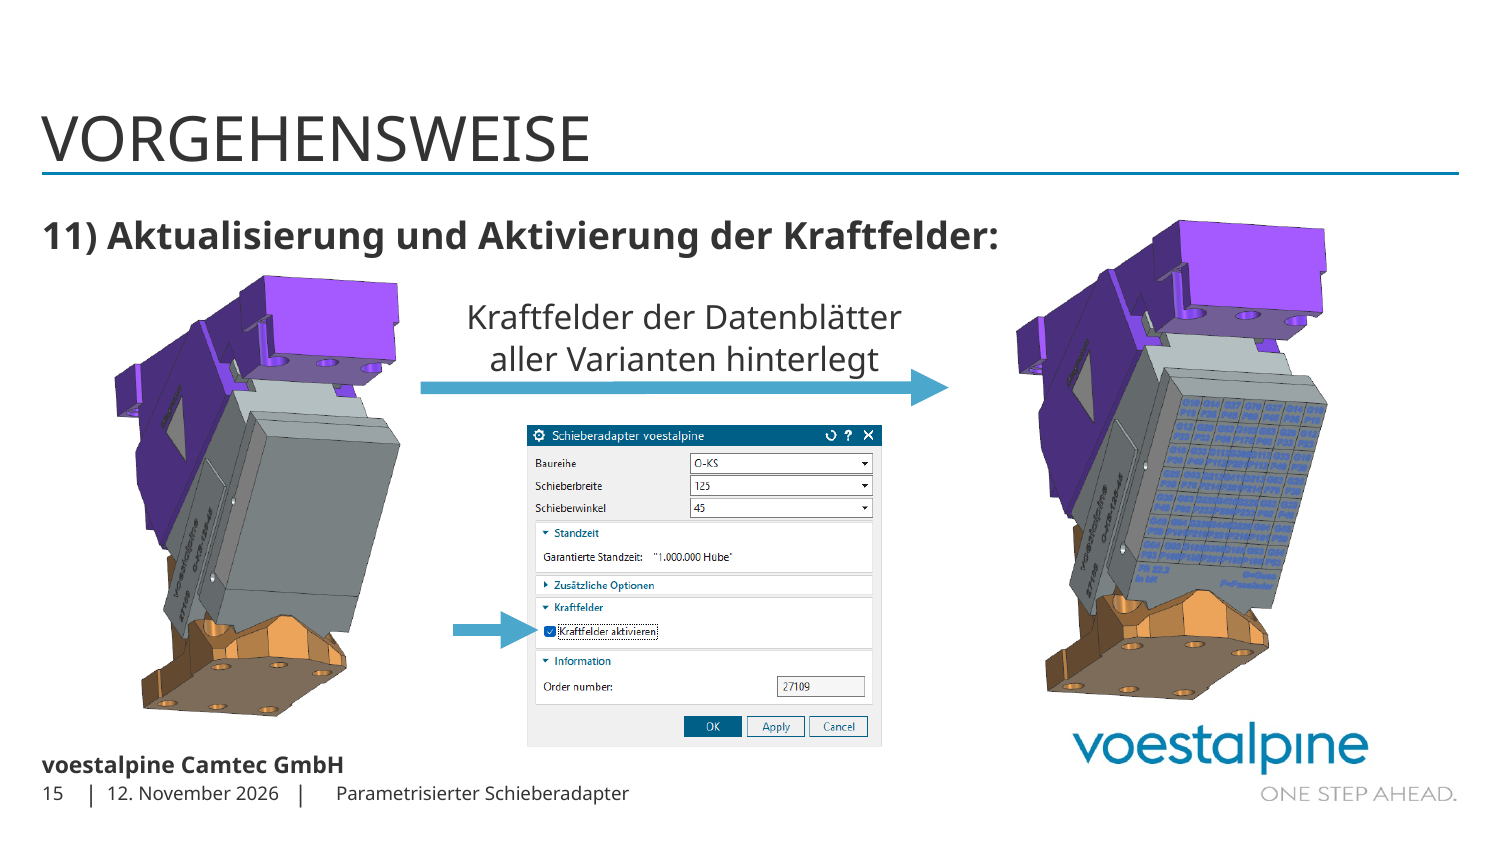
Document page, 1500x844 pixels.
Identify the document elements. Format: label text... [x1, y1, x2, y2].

picture [1004, 213, 1500, 844]
list 11) Aktualisierung und Aktivierung der Kraftfelder: [41, 209, 1459, 709]
title VORGEHENSWEISE [41, 28, 1459, 175]
footer Parametrisierter Schieberadapter [321, 772, 1005, 818]
slide_number 15 [41, 772, 89, 818]
picture [519, 419, 888, 754]
slide_number 11. März 2025 [89, 772, 297, 818]
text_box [420, 293, 949, 389]
picture [107, 267, 404, 728]
